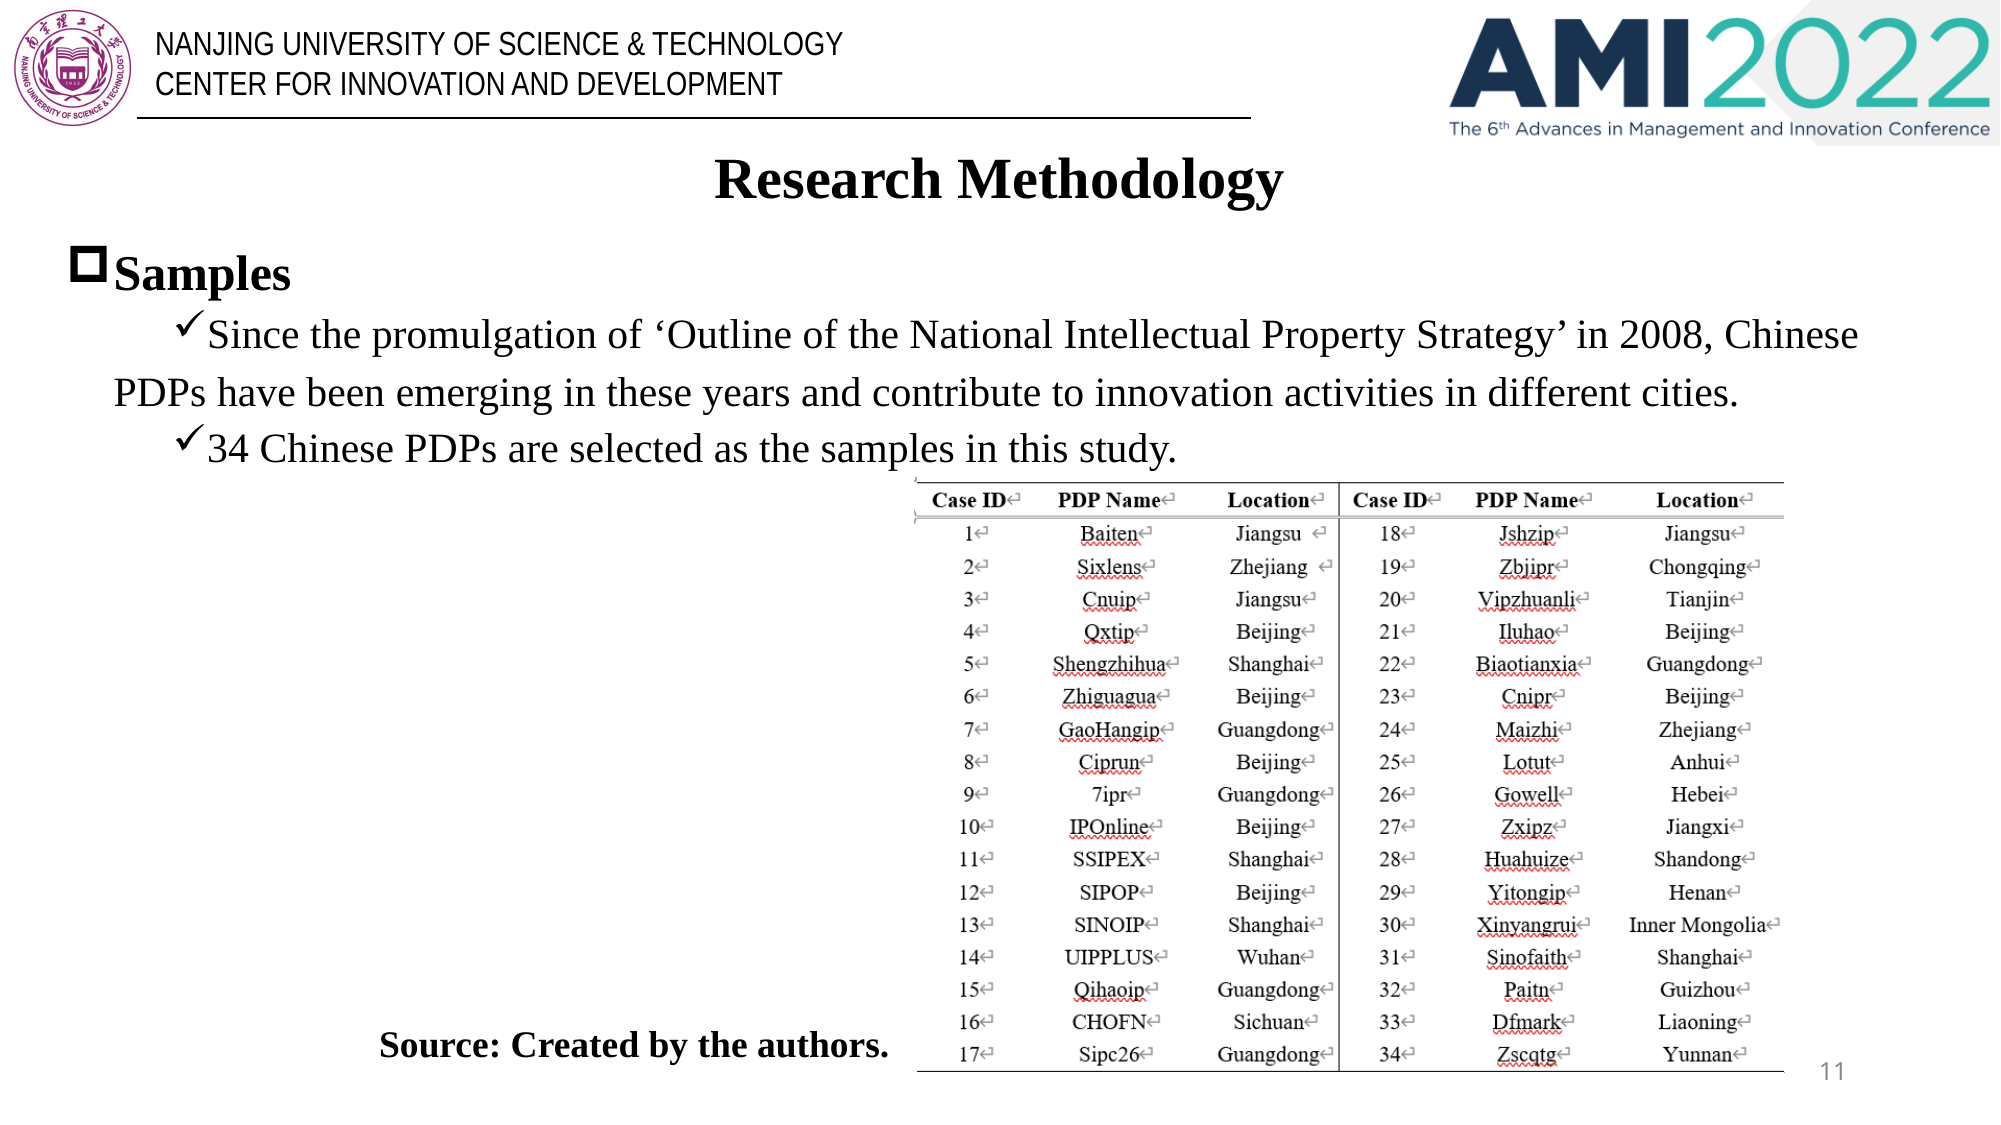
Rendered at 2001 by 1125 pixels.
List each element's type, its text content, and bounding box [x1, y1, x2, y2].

title Research Methodology [0, 99, 2000, 259]
picture [1438, 0, 2000, 146]
picture [10, 8, 137, 128]
slide_number 11 [1412, 1042, 1863, 1103]
text_box Samples Since the promulgation of ‘Outline of the National Intellectual Property Strategy’ in 2008, Chinese PDPs have been emerging in these years and contribute to innovation activities in different cities. 34 Chinese PDPs are selected as the samples in this study. [51, 259, 1949, 479]
text_box NANJING UNIVERSITY OF SCIENCE & TECHNOLOGY CENTER FOR INNOVATION AND DEVELOPMENT [140, 14, 860, 99]
picture [914, 477, 1785, 1073]
text_box Source: Created by the authors. [364, 1012, 914, 1073]
